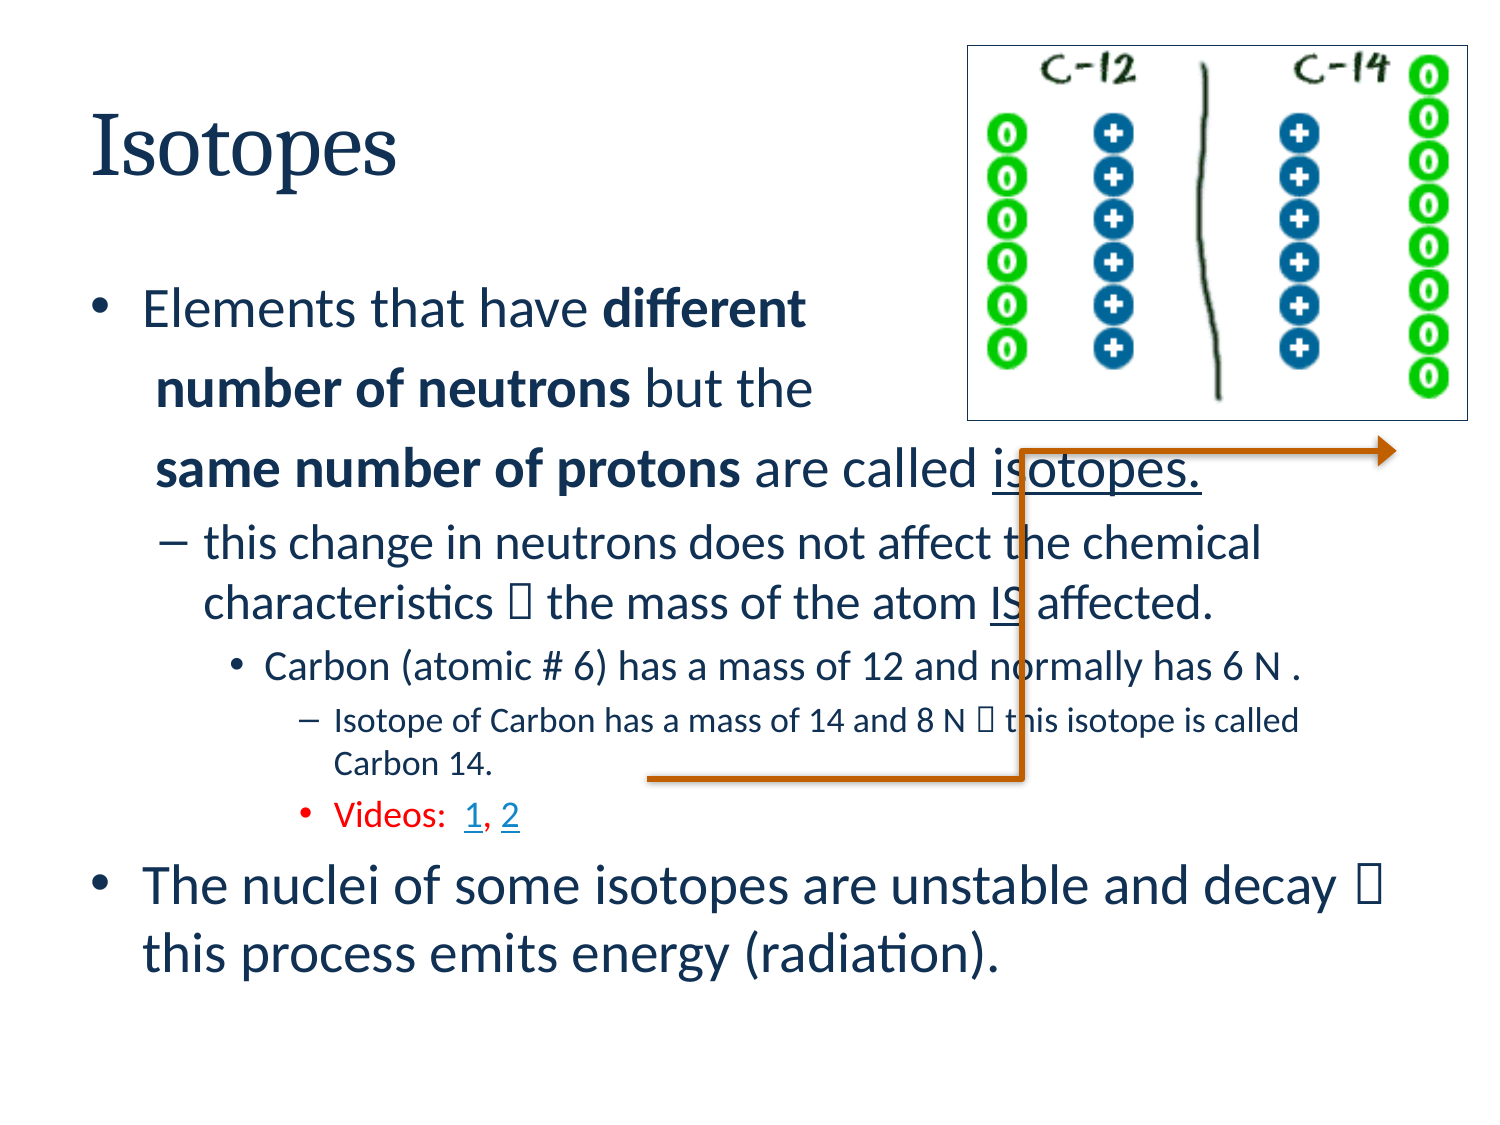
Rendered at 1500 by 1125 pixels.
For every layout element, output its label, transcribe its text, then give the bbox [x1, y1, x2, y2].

title Isotopes [75, 45, 965, 233]
picture [967, 44, 1469, 421]
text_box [646, 450, 1397, 779]
list Elements that have different number of neutrons but the same number of protons are called isotopes. this change in neutrons does not affect the chemical characteristics  the mass of the atom IS affected. Carbon (atomic # 6) has a mass of 12 and normally has 6 N . Isotope of Carbon has a mass of 14 and 8 N  this isotope is called Carbon 14. Videos: 1, 2 The nuclei of some isotopes are unstable and decay  this process emits energy (radiation). [75, 262, 1425, 1005]
